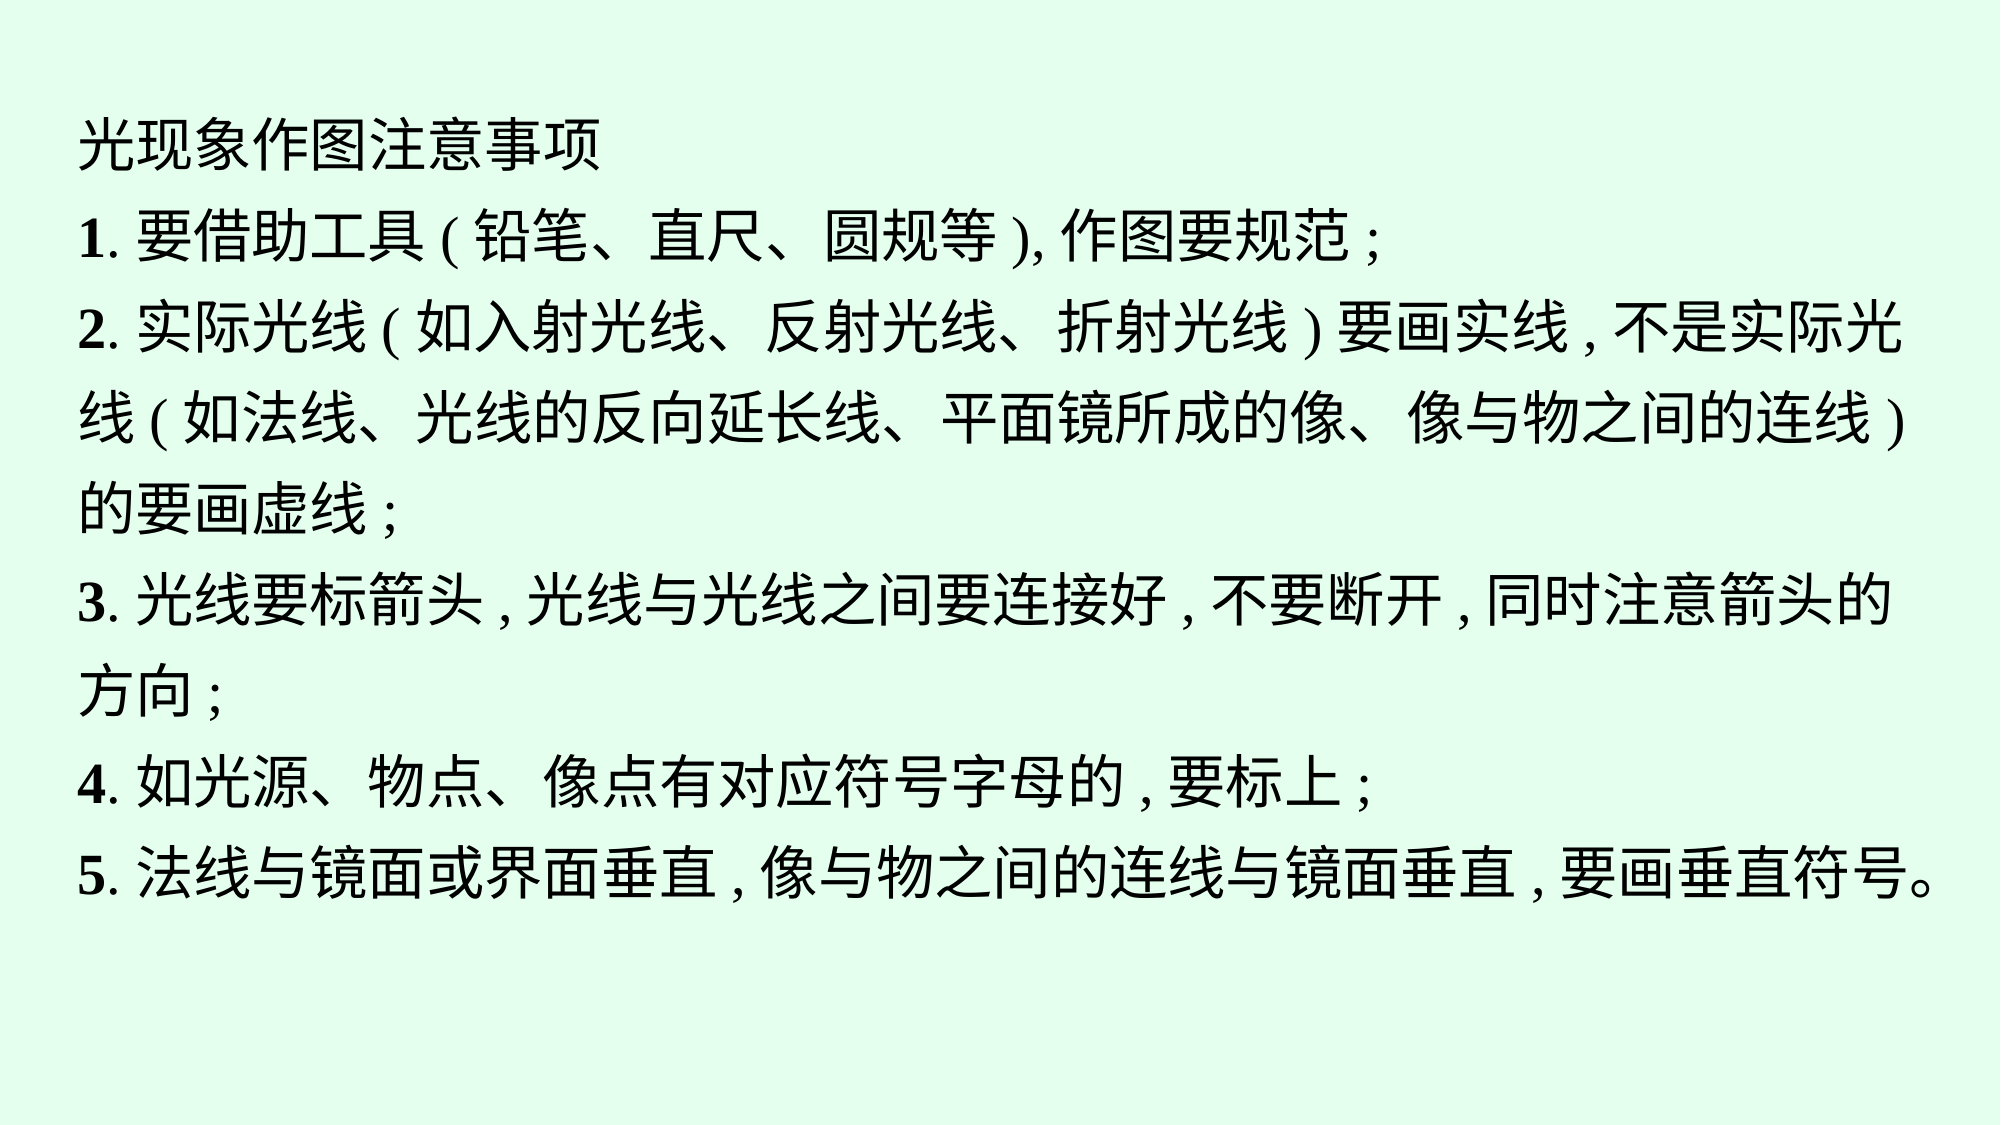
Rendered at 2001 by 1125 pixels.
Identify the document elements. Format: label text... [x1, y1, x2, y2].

text_box 光现象作图注意事项 1.要借助工具(铅笔、直尺、圆规等),作图要规范; 2.实际光线(如入射光线、反射光线、折射光线)要画实线,不是实际光线(如法线、光线的反向延长线、平面镜所成的像、像与物之间的连线)的要画虚线; 3.光线要标箭头,光线与光线之间要连接好,不要断开,同时注意箭头的方向; 4.如光源、物点、像点有对应符号字母的,要标上; 5.法线与镜面或界面垂直,像与物之间的连线与镜面垂直,要画垂直符号。 [62, 80, 1938, 914]
